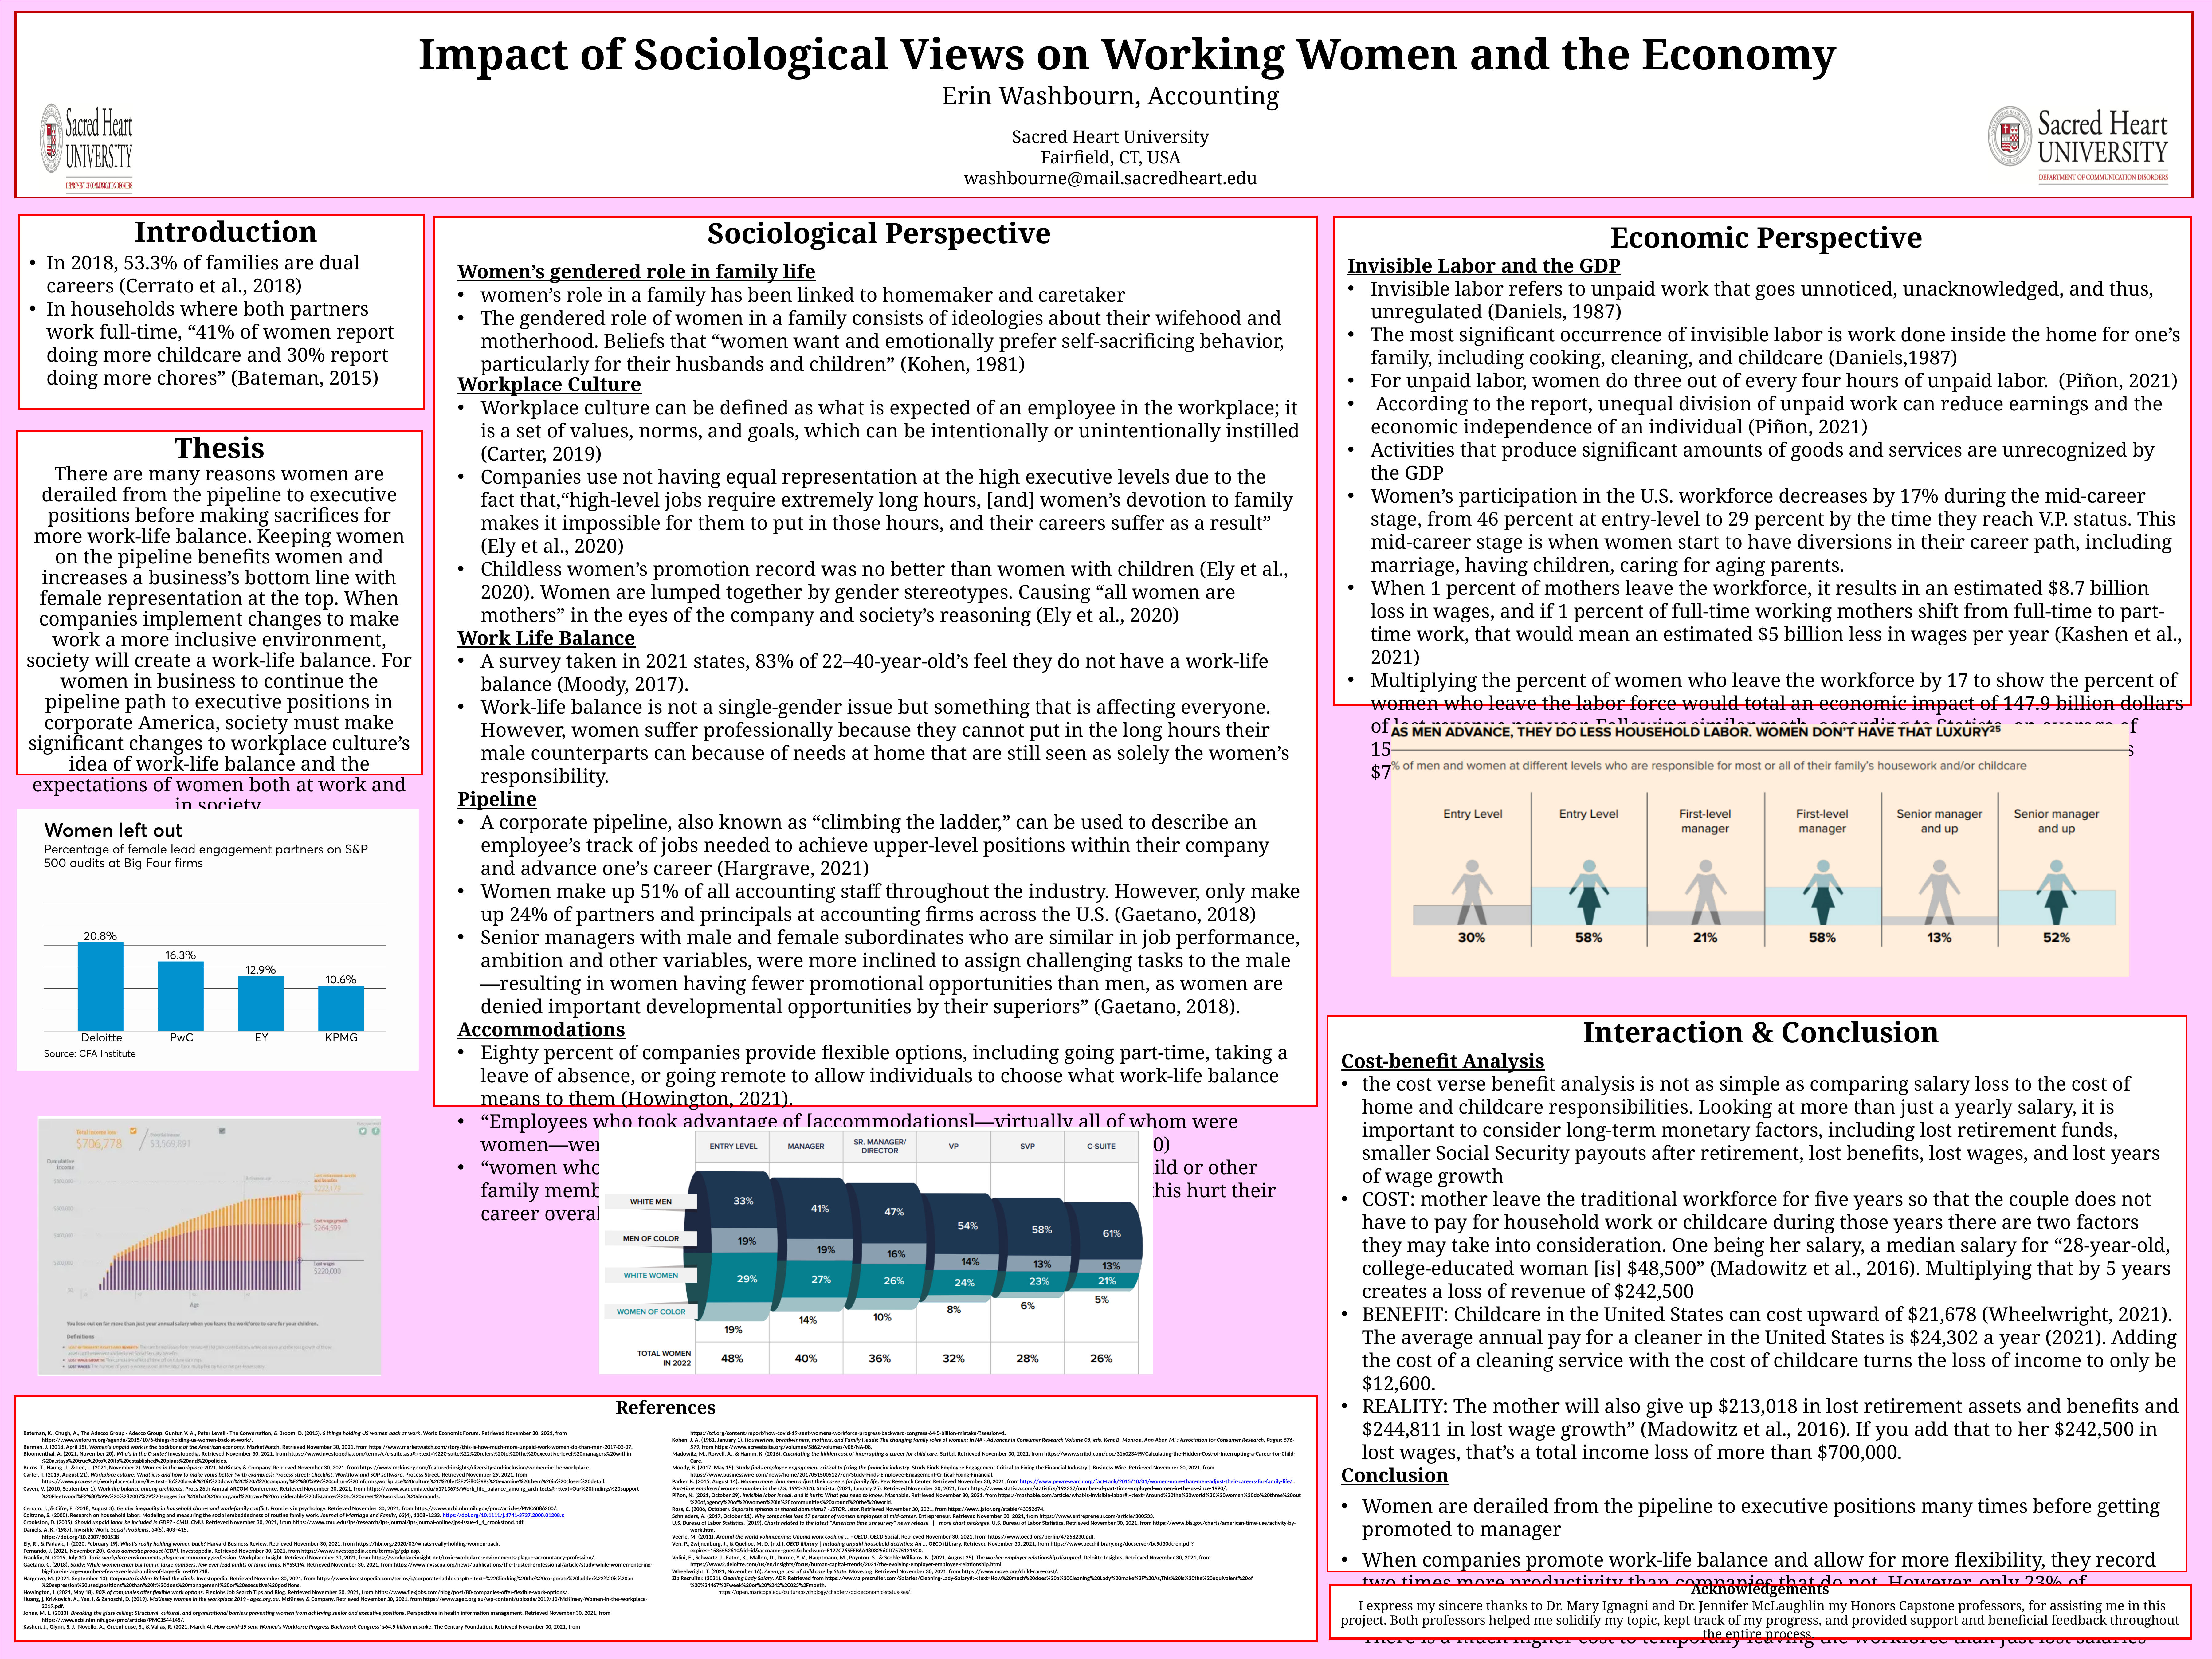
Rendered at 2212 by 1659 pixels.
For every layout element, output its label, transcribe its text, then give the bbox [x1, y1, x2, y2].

text_box Bateman, K., Chugh, A., The Adecco Group · Adecco Group, Guntur, V. A., Peter Levell · The Conversation, & Broom, D. (2015). 6 things holding US women back at work. World Economic Forum. Retrieved November 30, 2021, from https://www.weforum.org/agenda/2015/10/6-things-holding-us-women-back-at-work/. Berman, J. (2018, April 15). Women's unpaid work is the backbone of the American economy. MarketWatch. Retrieved November 30, 2021, from https://www.marketwatch.com/story/this-is-how-much-more-unpaid-work-women-do-than-men-2017-03-07. Bloomenthal, A. (2021, November 20). Who's in the C-suite? Investopedia. Retrieved November 30, 2021, from https://www.investopedia.com/terms/c/c-suite.asp#:~:text=%22C-suite%22%20refers%20to%20the%20executive-level%20managers%20within%20a,stays%20true%20to%20its%20established%20plans%20and%20policies. Burns, T., Haung, J., & Lee, L. (2021, November 2). Women in the workplace 2021. McKinsey & Company. Retrieved November 30, 2021, from https://www.mckinsey.com/featured-insights/diversity-and-inclusion/women-in-the-workplace. Carter, T. (2019, August 21). Workplace culture: What it is and how to make yours better (with examples): Process street: Checklist, Workflow and SOP software. Process Street. Retrieved November 29, 2021, from https://www.process.st/workplace-culture/#:~:text=To%20break%20it%20down%2C%20a%20company%E2%80%99s%20culture%20informs,workplace%20culture%2C%20let%E2%80%99s%20examine%20them%20in%20closer%20detail. Caven, V. (2010, September 1). Work-life balance among architects. Procs 26th Annual ARCOM Conference. Retrieved November 30, 2021, from https://www.academia.edu/61713675/Work_life_balance_among_architects#:~:text=Our%20findings%20support%20Fleetwood%E2%80%99s%20%282007%29%20suggestion%20that%20many,and%20travel%20considerable%20distances%20to%20meet%20workload%20demands. Cerrato, J., & Cifre, E. (2018, August 3). Gender inequality in household chores and work-family conflict. Frontiers in psychology. Retrieved November 30, 2021, from https://www.ncbi.nlm.nih.gov/pmc/articles/PMC6086200/. Coltrane, S. (2000). Research on household labor: Modeling and measuring the social embeddedness of routine family work. Journal of Marriage and Family, 62(4), 1208–1233. https://doi.org/10.1111/j.1741-3737.2000.01208.x Crookston, D. (2005). Should unpaid labor be included in GDP? - CMU. CMU. Retrieved November 30, 2021, from https://www.cmu.edu/ips/research/ips-journal/ips-journal-online/jps-issue-1_4_crookstond.pdf. Daniels, A. K. (1987). Invisible Work. Social Problems, 34(5), 403–415. https://doi.org/10.2307/800538 Ely, R., & Padavic, I. (2020, February 19). What's really holding women back? Harvard Business Review. Retrieved November 30, 2021, from https://hbr.org/2020/03/whats-really-holding-women-back. Fernando, J. (2021, November 20). Gross domestic product (GDP). Investopedia. Retrieved November 30, 2021, from https://www.investopedia.com/terms/g/gdp.asp. Franklin, N. (2019, July 30). Toxic workplace environments plague accountancy profession. Workplace Insight. Retrieved November 30, 2021, from https://workplaceinsight.net/toxic-workplace-environments-plague-accountancy-profession/. Gaetano, C. (2018). Study: While women enter big four in large numbers, few ever lead audits of large firms. NYSSCPA. Retrieved November 30, 2021, from https://www.nysscpa.org/news/publications/the-trusted-professional/article/study-while-women-entering-big-four-in-large-numbers-few-ever-lead-audits-of-large-firms-091718. Hargrave, M. (2021, September 13). Corporate ladder: Behind the climb. Investopedia. Retrieved November 30, 2021, from https://www.investopedia.com/terms/c/corporate-ladder.asp#:~:text=%22Climbing%20the%20corporate%20ladder%22%20is%20an%20expression%20used,positions%20than%20it%20does%20management%20or%20executive%20positions. Howington, J. (2021, May 18). 80% of companies offer flexible work options. FlexJobs Job Search Tips and Blog. Retrieved November 30, 2021, from https://www.flexjobs.com/blog/post/80-companies-offer-flexible-work-options/. Huang, j, Krivkovich, A., Yee, l, & Zanoschi, D. (2019). McKinsey women in the workplace 2019 - agec.org.au. McKinsey & Company. Retrieved November 30, 2021, from https://www.agec.org.au/wp-content/uploads/2019/10/McKinsey-Women-in-the-workplace-2019.pdf. Johns, M. L. (2013). Breaking the glass ceiling: Structural, cultural, and organizational barriers preventing women from achieving senior and executive positions. Perspectives in health information management. Retrieved November 30, 2021, from https://www.ncbi.nlm.nih.gov/pmc/articles/PMC3544145/. Kashen, J., Glynn, S. J., Novello, A., Greenhouse, S., & Vallas, R. (2021, March 4). How covid-19 sent Women's Workforce Progress Backward: Congress' $64.5 billion mistake. The Century Foundation. Retrieved November 30, 2021, from https://tcf.org/content/report/how-covid-19-sent-womens-workforce-progress-backward-congress-64-5-billion-mistake/?session=1. Kohen, J. A. (1981, January 1). Housewives, breadwinners, mothers, and Family Heads: The changing family roles of women: in NA - Advances in Consumer Research Volume 08, eds. Kent B. Monroe, Ann Abor, MI : Association for Consumer Research, Pages: 576-579, from https://www.acrwebsite.org/volumes/5862/volumes/v08/NA-08. Madowitz, M., Rowell, A., & Hamm, K. (2016). Calculating the hidden cost of interrupting a career for child care. Scribd. Retrieved November 30, 2021, from https://www.scribd.com/doc/316023499/Calculating-the-Hidden-Cost-of-Interrupting-a-Career-for-Child-Care. Moody, B. (2017, May 15). Study finds employee engagement critical to fixing the financial industry. Study Finds Employee Engagement Critical to Fixing the Financial Industry | Business Wire. Retrieved November 30, 2021, from https://www.businesswire.com/news/home/20170515005127/en/Study-Finds-Employee-Engagement-Critical-Fixing-Financial. Parker, K. (2015, August 14). Women more than men adjust their careers for family life. Pew Research Center. Retrieved November 30, 2021, from https://www.pewresearch.org/fact-tank/2015/10/01/women-more-than-men-adjust-their-careers-for-family-life/ . Part-time employed women - number in the U.S. 1990-2020. Statista. (2021, January 25). Retrieved November 30, 2021, from https://www.statista.com/statistics/192337/number-of-part-time-employed-women-in-the-us-since-1990/. Piñon, N. (2021, October 29). Invisible labor is real, and it hurts: What you need to know. Mashable. Retrieved November 30, 2021, from https://mashable.com/article/what-is-invisible-labor#:~:text=Around%20the%20world%2C%20women%20do%20three%20out%20of,agency%20of%20women%20in%20communities%20around%20the%20world. Ross, C. (2006, October). Separate spheres or shared dominions? - JSTOR. Jstor. Retrieved November 30, 2021, from https://www.jstor.org/stable/43052674. Schnieders, A. (2017, October 11). Why companies lose 17 percent of women employees at mid-career. Entrepreneur. Retrieved November 30, 2021, from https://www.entrepreneur.com/article/300533. U.S. Bureau of Labor Statistics. (2019). Charts related to the latest "American time use survey" news release | more chart packages. U.S. Bureau of Labor Statistics. Retrieved November 30, 2021, from https://www.bls.gov/charts/american-time-use/activity-by-work.htm. Veerle, M. (2011). Around the world volunteering: Unpaid work cooking ... - OECD. OECD Social. Retrieved November 30, 2021, from https://www.oecd.org/berlin/47258230.pdf. Ven, P., Zwijnenburg, J., & Quelioe, M. D. (n.d.). OECD ilibrary | including unpaid household activities: An ... OECD iLibrary. Retrieved November 30, 2021, from https://www.oecd-ilibrary.org/docserver/bc9d30dc-en.pdf?expires=1535552610&id=id&accname=guest&checksum=E127C765EFB6A48032560D75751219C0. Volini, E., Schwartz, J., Eaton, K., Mallon, D., Durme, Y. V., Hauptmann, M., Poynton, S., & Scoble-Williams, N. (2021, August 25). The worker-employer relationship disrupted. Deloitte Insights. Retrieved November 30, 2021, from https://www2.deloitte.com/us/en/insights/focus/human-capital-trends/2021/the-evolving-employer-employee-relationship.html. Wheelwright, T. (2021, November 16). Average cost of child care by State. Move.org. Retrieved November 30, 2021, from https://www.move.org/child-care-cost/. Zip Recruiter. (2021). Cleaning Lady Salary. ADP. Retrieved from https://www.ziprecruiter.com/Salaries/Cleaning-Lady-Salary#:~:text=How%20much%20does%20a%20Cleaning%20Lady%20make%3F%20As,This%20is%20the%20equivalent%20of%20%24467%2Fweek%20or%20%242%2C025%2Fmonth. https://open.maricopa.edu/culturepsychology/chapter/socioeconomic-status-ses/. [19, 1427, 1307, 1601]
text_box Acknowledgements I express my sincere thanks to Dr. Mary Ignagni and Dr. Jennifer McLaughlin my Honors Capstone professors, for assisting me in this project. Both professors helped me solidify my topic, kept track of my progress, and provided support and beneficial feedback throughout the entire process. [1329, 1584, 2191, 1639]
text_box References [15, 1396, 1317, 1641]
text_box Interaction & Conclusion Cost-benefit Analysis the cost verse benefit analysis is not as simple as comparing salary loss to the cost of home and childcare responsibilities. Looking at more than just a yearly salary, it is important to consider long-term monetary factors, including lost retirement funds, smaller Social Security payouts after retirement, lost benefits, lost wages, and lost years of wage growth COST: mother leave the traditional workforce for five years so that the couple does not have to pay for household work or childcare during those years there are two factors they may take into consideration. One being her salary, a median salary for “28-year-old, college-educated woman [is] $48,500” (Madowitz et al., 2016). Multiplying that by 5 years creates a loss of revenue of $242,500 BENEFIT: Childcare in the United States can cost upward of $21,678 (Wheelwright, 2021). The average annual pay for a cleaner in the United States is $24,302 a year (2021). Adding the cost of a cleaning service with the cost of childcare turns the loss of income to only be $12,600. REALITY: The mother will also give up $213,018 in lost retirement assets and benefits and $244,811 in lost wage growth” (Madowitz et al., 2016). If you add that to her $242,500 in lost wages, that’s a total income loss of more than $700,000. Conclusion Women are derailed from the pipeline to executive positions many times before getting promoted to manager When companies promote work-life balance and allow for more flexibility, they record two times more productivity than companies that do not. However, only 23% of companies promote work-life balance (Volini et al., 2021) There is a much higher cost to temporally leaving the workforce than just lost salaries [1327, 1016, 2187, 1571]
text_box Thesis There are many reasons women are derailed from the pipeline to executive positions before making sacrifices for more work-life balance. Keeping women on the pipeline benefits women and increases a business’s bottom line with female representation at the top. When companies implement changes to make work a more inclusive environment, society will create a work-life balance. For women in business to continue the pipeline path to executive positions in corporate America, society must make significant changes to workplace culture’s idea of work-life balance and the expectations of women both at work and in society. [17, 431, 422, 775]
picture [17, 808, 419, 1071]
text_box [15, 12, 2193, 198]
text_box Women’s gendered role in family life women’s role in a family has been linked to homemaker and caretaker The gendered role of women in a family consists of ideologies about their wifehood and motherhood. Beliefs that “women want and emotionally prefer self-sacrificing behavior, particularly for their husbands and children” (Kohen, 1981) Workplace Culture Workplace culture can be defined as what is expected of an employee in the workplace; it is a set of values, norms, and goals, which can be intentionally or unintentionally instilled (Carter, 2019) Companies use not having equal representation at the high executive levels due to the fact that,“high-level jobs require extremely long hours, [and] women’s devotion to family makes it impossible for them to put in those hours, and their careers suffer as a result” (Ely et al., 2020) Childless women’s promotion record was no better than women with children (Ely et al., 2020). Women are lumped together by gender stereotypes. Causing “all women are mothers” in the eyes of the company and society’s reasoning (Ely et al., 2020) Work Life Balance A survey taken in 2021 states, 83% of 22–40-year-old’s feel they do not have a work-life balance (Moody, 2017). Work-life balance is not a single-gender issue but something that is affecting everyone. However, women suffer professionally because they cannot put in the long hours their male counterparts can because of needs at home that are still seen as solely the women’s responsibility. Pipeline A corporate pipeline, also known as “climbing the ladder,” can be used to describe an employee’s track of jobs needed to achieve upper-level positions within their company and advance one’s career (Hargrave, 2021) Women make up 51% of all accounting staff throughout the industry. However, only make up 24% of partners and principals at accounting firms across the U.S. (Gaetano, 2018) Senior managers with male and female subordinates who are similar in job performance, ambition and other variables, were more inclined to assign challenging tasks to the male—resulting in women having fewer promotional opportunities than men, as women are denied important developmental opportunities by their superiors” (Gaetano, 2018). Accommodations Eighty percent of companies provide flexible options, including going part-time, taking a leave of absence, or going remote to allow individuals to choose what work-life balance means to them (Howington, 2021). “Employees who took advantage of [accommodations]—virtually all of whom were women—were stigmatized and saw their careers derailed.” (Ely et al., 2020) “women who took time off at some point in their work life to care for a child or other family member were twice as likely as men who did the same to say that this hurt their career overall (35% vs. 17%)” (Parker, 2015) [444, 235, 1307, 1273]
text_box Impact of Sociological Views on Working Women and the Economy [126, 17, 2130, 88]
text_box Economic Perspective Invisible Labor and the GDP Invisible labor refers to unpaid work that goes unnoticed, unacknowledged, and thus, unregulated (Daniels, 1987) The most significant occurrence of invisible labor is work done inside the home for one’s family, including cooking, cleaning, and childcare (Daniels,1987) For unpaid labor, women do three out of every four hours of unpaid labor. (Piñon, 2021) According to the report, unequal division of unpaid work can reduce earnings and the economic independence of an individual (Piñon, 2021) Activities that produce significant amounts of goods and services are unrecognized by the GDP Women’s participation in the U.S. workforce decreases by 17% during the mid-career stage, from 46 percent at entry-level to 29 percent by the time they reach V.P. status. This mid-career stage is when women start to have diversions in their career path, including marriage, having children, caring for aging parents. When 1 percent of mothers leave the workforce, it results in an estimated $8.7 billion loss in wages, and if 1 percent of full-time working mothers shift from full-time to part-time work, that would mean an estimated $5 billion less in wages per year (Kashen et al., 2021) Multiplying the percent of women who leave the workforce by 17 to show the percent of women who leave the labor force would total an economic impact of 147.9 billion dollars of lost revenue per year. Following similar math, according to Statista, an average of 15.52 percent of women work part-time in the U.S., this reduction in work estimates $77.6 billion less in wages per year [1334, 217, 2191, 705]
text_box Sociological Perspective [433, 217, 1317, 1106]
picture [1988, 106, 2168, 185]
picture [1391, 724, 2129, 977]
text_box In 2018, 53.3% of families are dual careers (Cerrato et al., 2018) In households where both partners work full-time, “41% of women report doing more childcare and 30% report doing more chores” (Bateman, 2015) [15, 248, 404, 391]
text_box Erin Washbourn, Accounting Sacred Heart University Fairfield, CT, USA washbourne@mail.sacredheart.edu [132, 73, 2089, 190]
picture [599, 1127, 1153, 1374]
text_box Introduction [19, 215, 424, 409]
picture [37, 1116, 381, 1377]
picture [40, 103, 132, 194]
text_box [0, 0, 2212, 1659]
